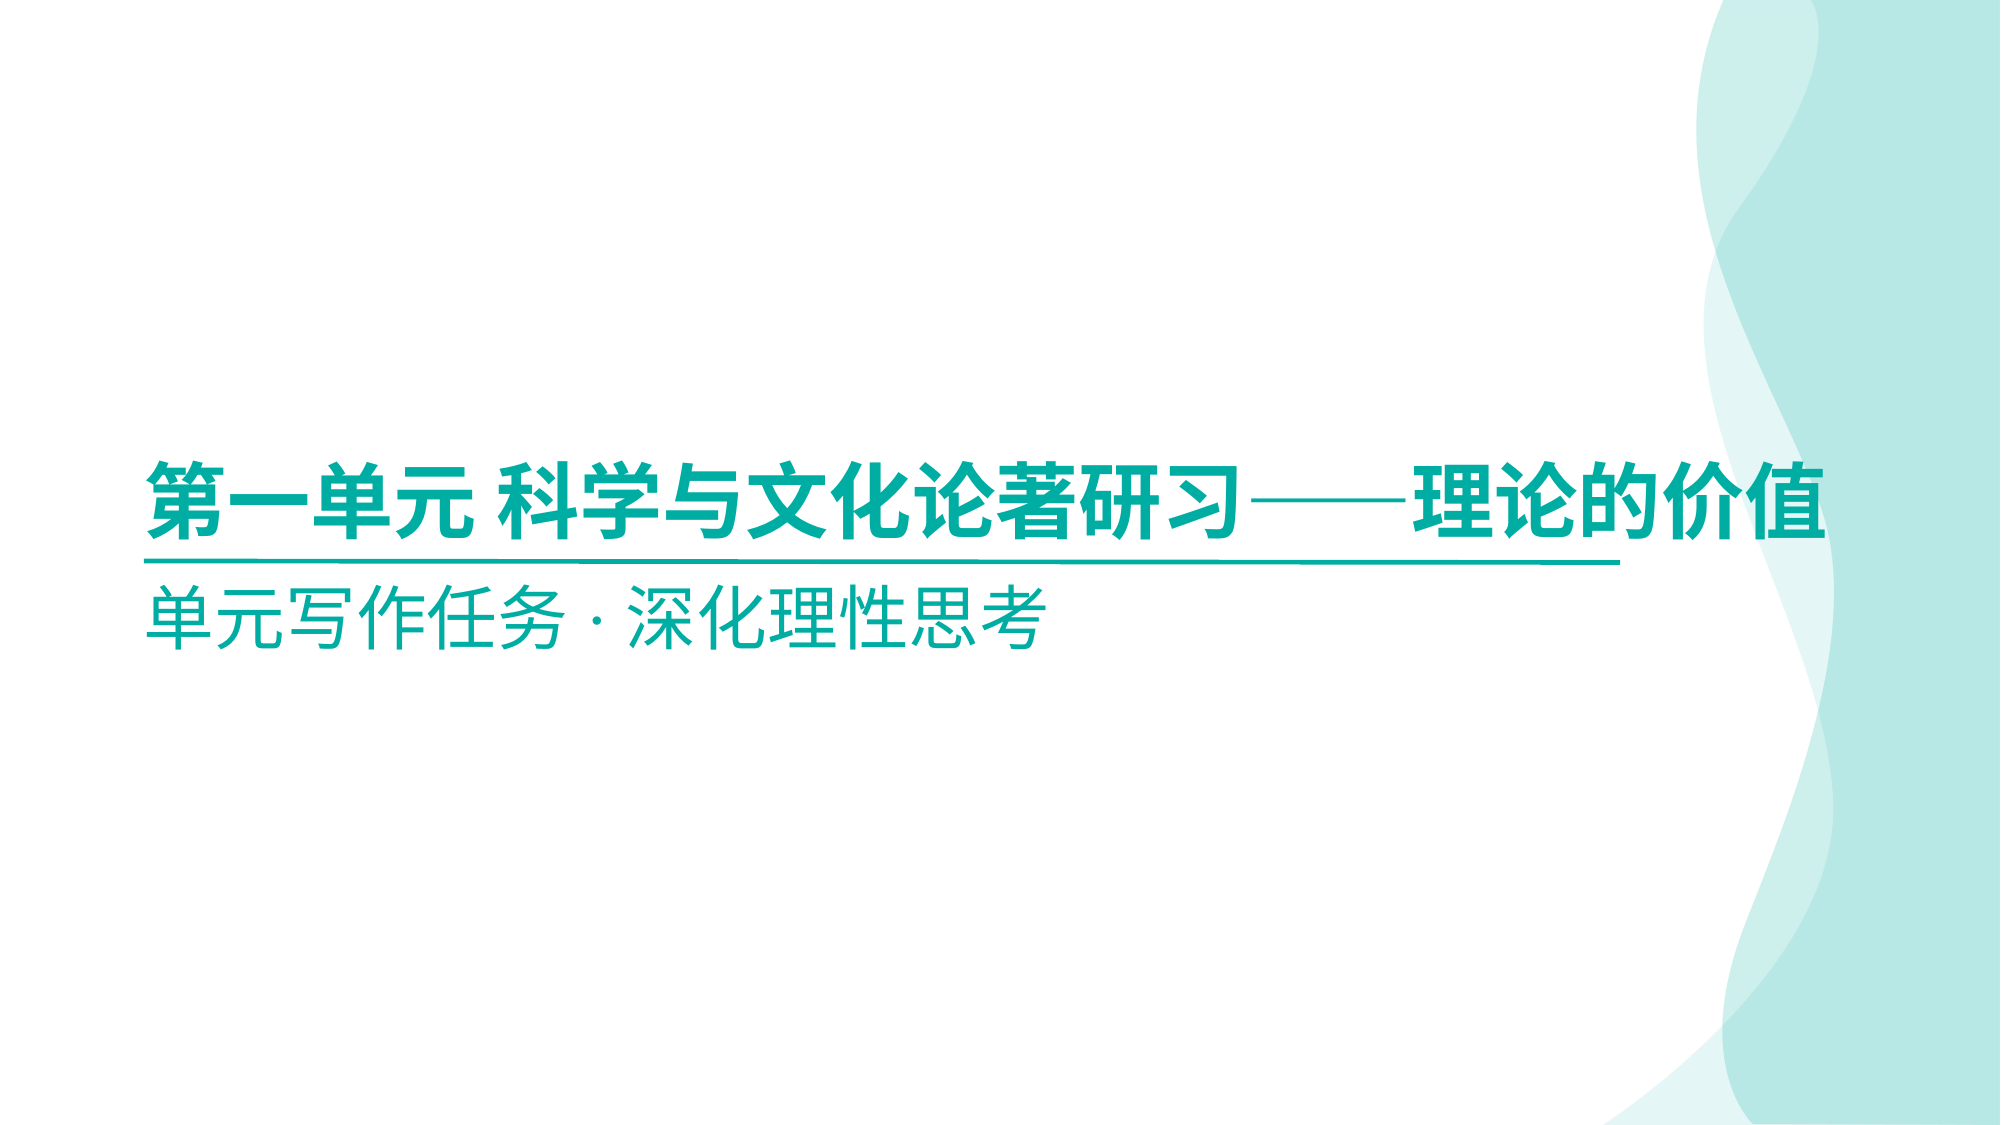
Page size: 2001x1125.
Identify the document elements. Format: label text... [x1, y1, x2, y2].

picture [0, 0, 2000, 1125]
text_box 单元写作任务·深化理性思考 [143, 572, 1946, 744]
text_box 第一单元 科学与文化论著研习——理论的价值 [143, 430, 1946, 549]
